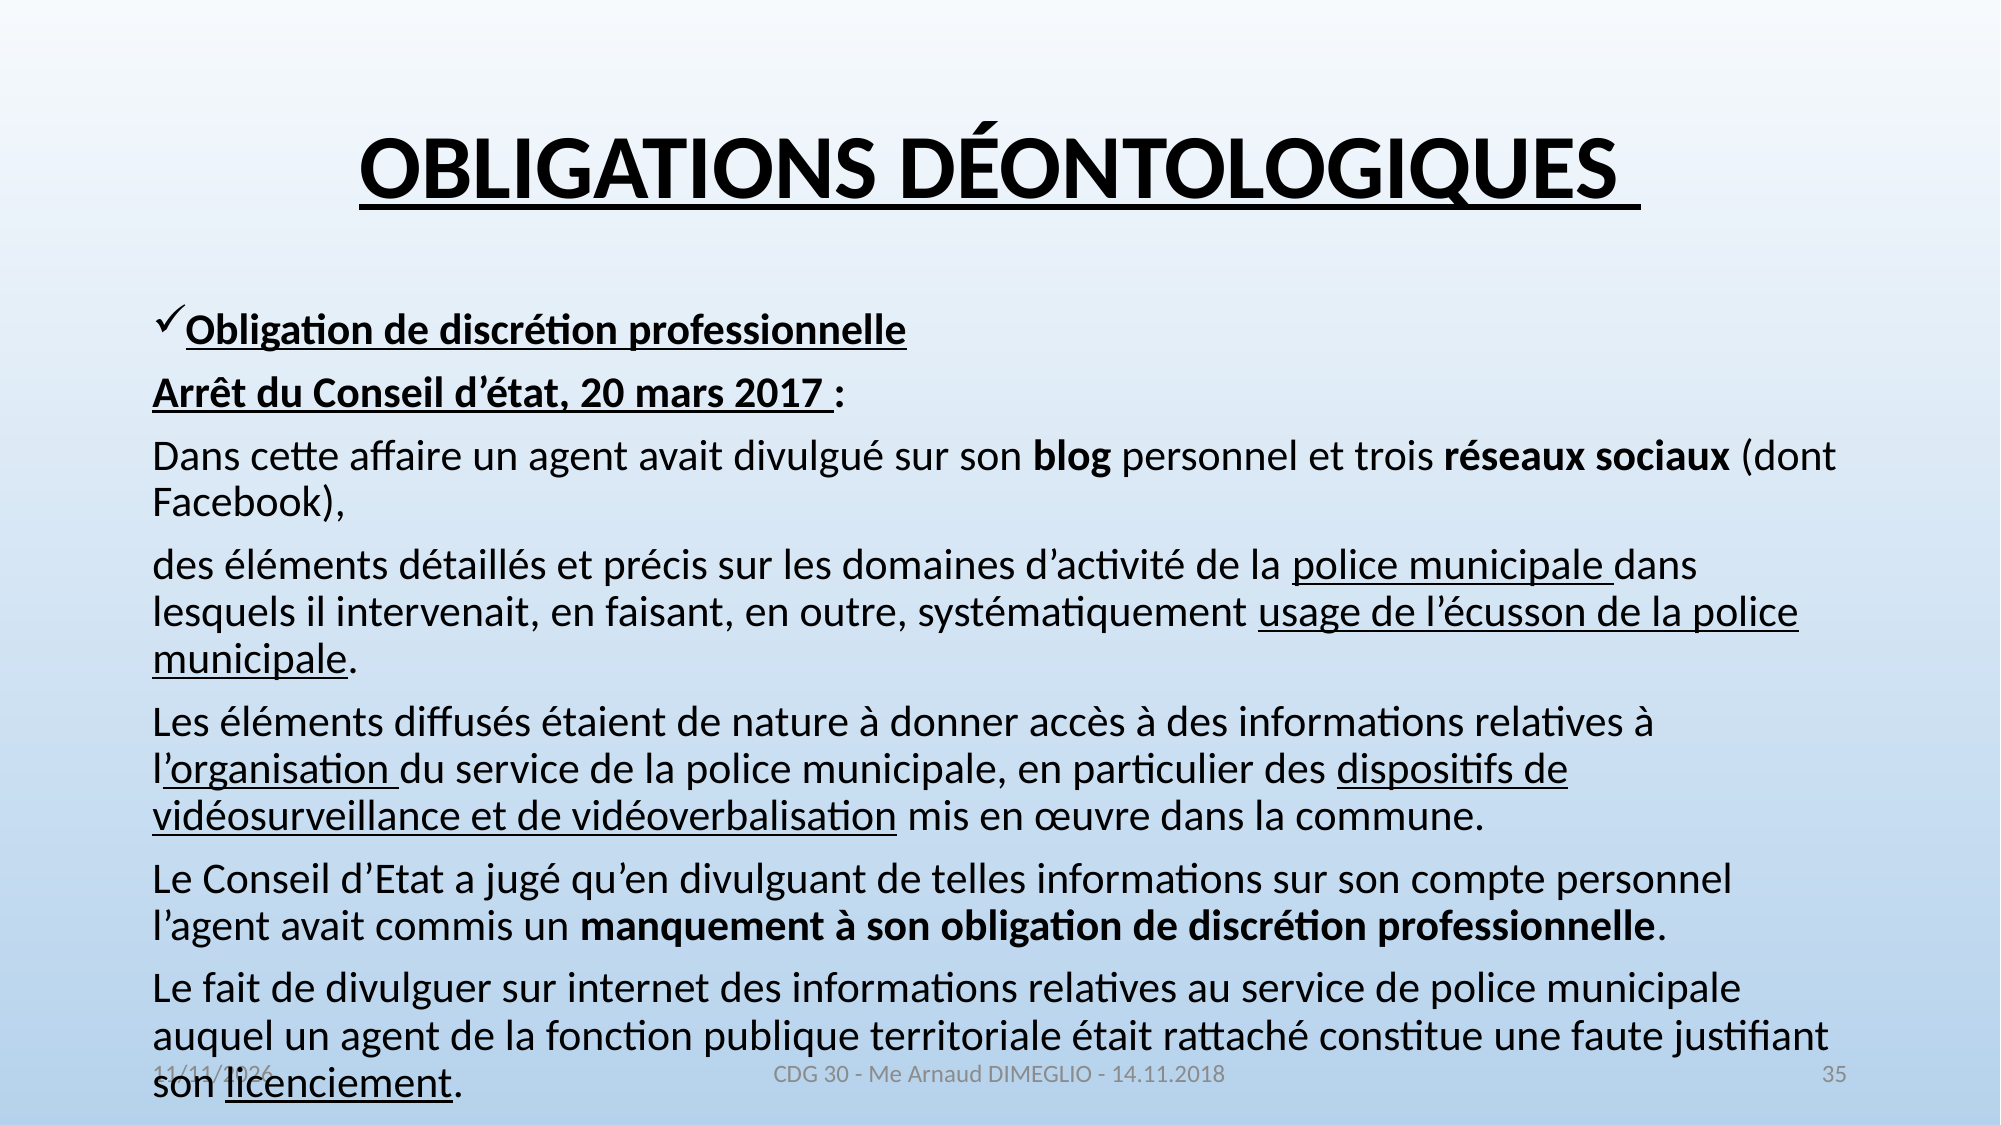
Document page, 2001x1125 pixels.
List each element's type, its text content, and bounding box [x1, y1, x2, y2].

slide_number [137, 1042, 588, 1103]
slide_number 35 [1412, 1042, 1863, 1103]
list Obligation de discrétion professionnelle Arrêt du Conseil d’état, 20 mars 2017 : Dans cette affaire un agent avait divulgué sur son blog personnel et trois réseaux sociaux (dont Facebook), des éléments détaillés et précis sur les domaines d’activité de la police municipale dans lesquels il intervenait, en faisant, en outre, systématiquement usage de l’écusson de la police municipale. Les éléments diffusés étaient de nature à donner accès à des informations relatives à l’organisation du service de la police municipale, en particulier des dispositifs de vidéosurveillance et de vidéoverbalisation mis en œuvre dans la commune. Le Conseil d’Etat a jugé qu’en divulguant de telles informations sur son compte personnel l’agent avait commis un manquement à son obligation de discrétion professionnelle. Le fait de divulguer sur internet des informations relatives au service de police municipale auquel un agent de la fonction publique territoriale était rattaché constitue une faute justifiant son licenciement. [137, 299, 1863, 1125]
title OBLIGATIONS DÉONTOLOGIQUES [137, 59, 1863, 278]
footer CDG 30 - Me Arnaud DIMEGLIO - 14.11.2018 [662, 1042, 1338, 1103]
